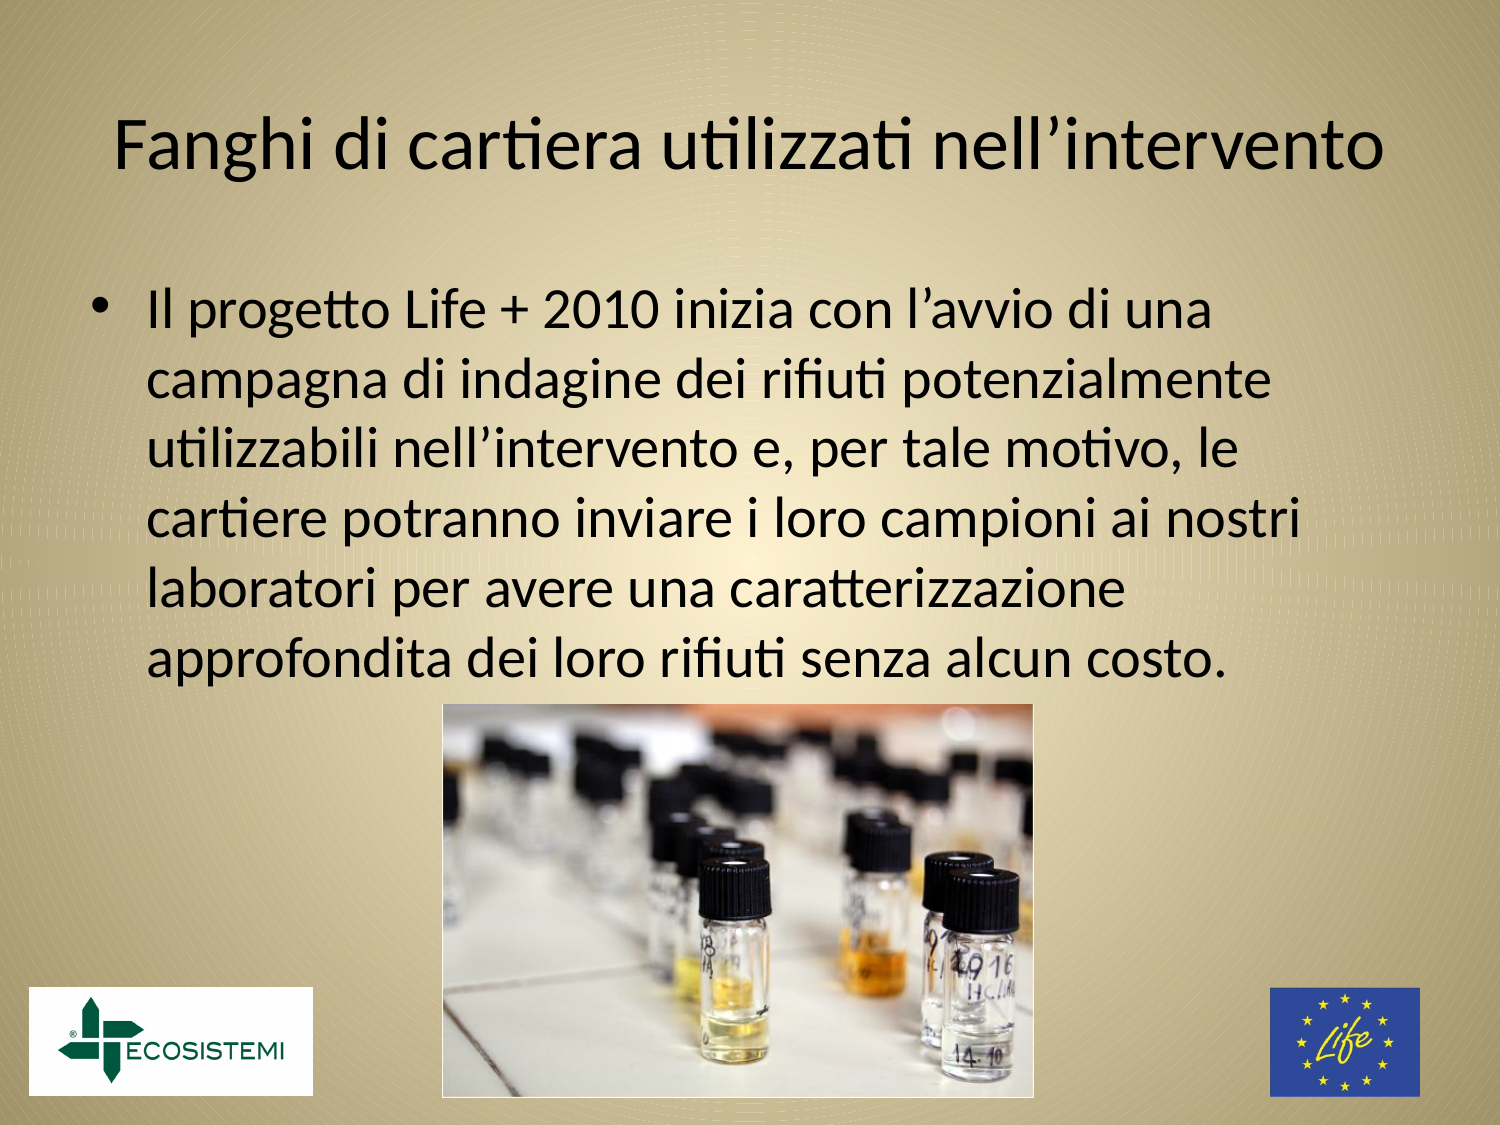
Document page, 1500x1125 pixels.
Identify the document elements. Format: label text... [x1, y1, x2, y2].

picture [442, 703, 1034, 1099]
picture [29, 987, 314, 1097]
list Il progetto Life + 2010 inizia con l’avvio di una campagna di indagine dei rifiuti potenzialmente utilizzabili nell’intervento e, per tale motivo, le cartiere potranno inviare i loro campioni ai nostri laboratori per avere una caratterizzazione approfondita dei loro rifiuti senza alcun costo. [75, 262, 1425, 1005]
title Fanghi di cartiera utilizzati nell’intervento [75, 45, 1425, 233]
picture [1269, 987, 1420, 1097]
